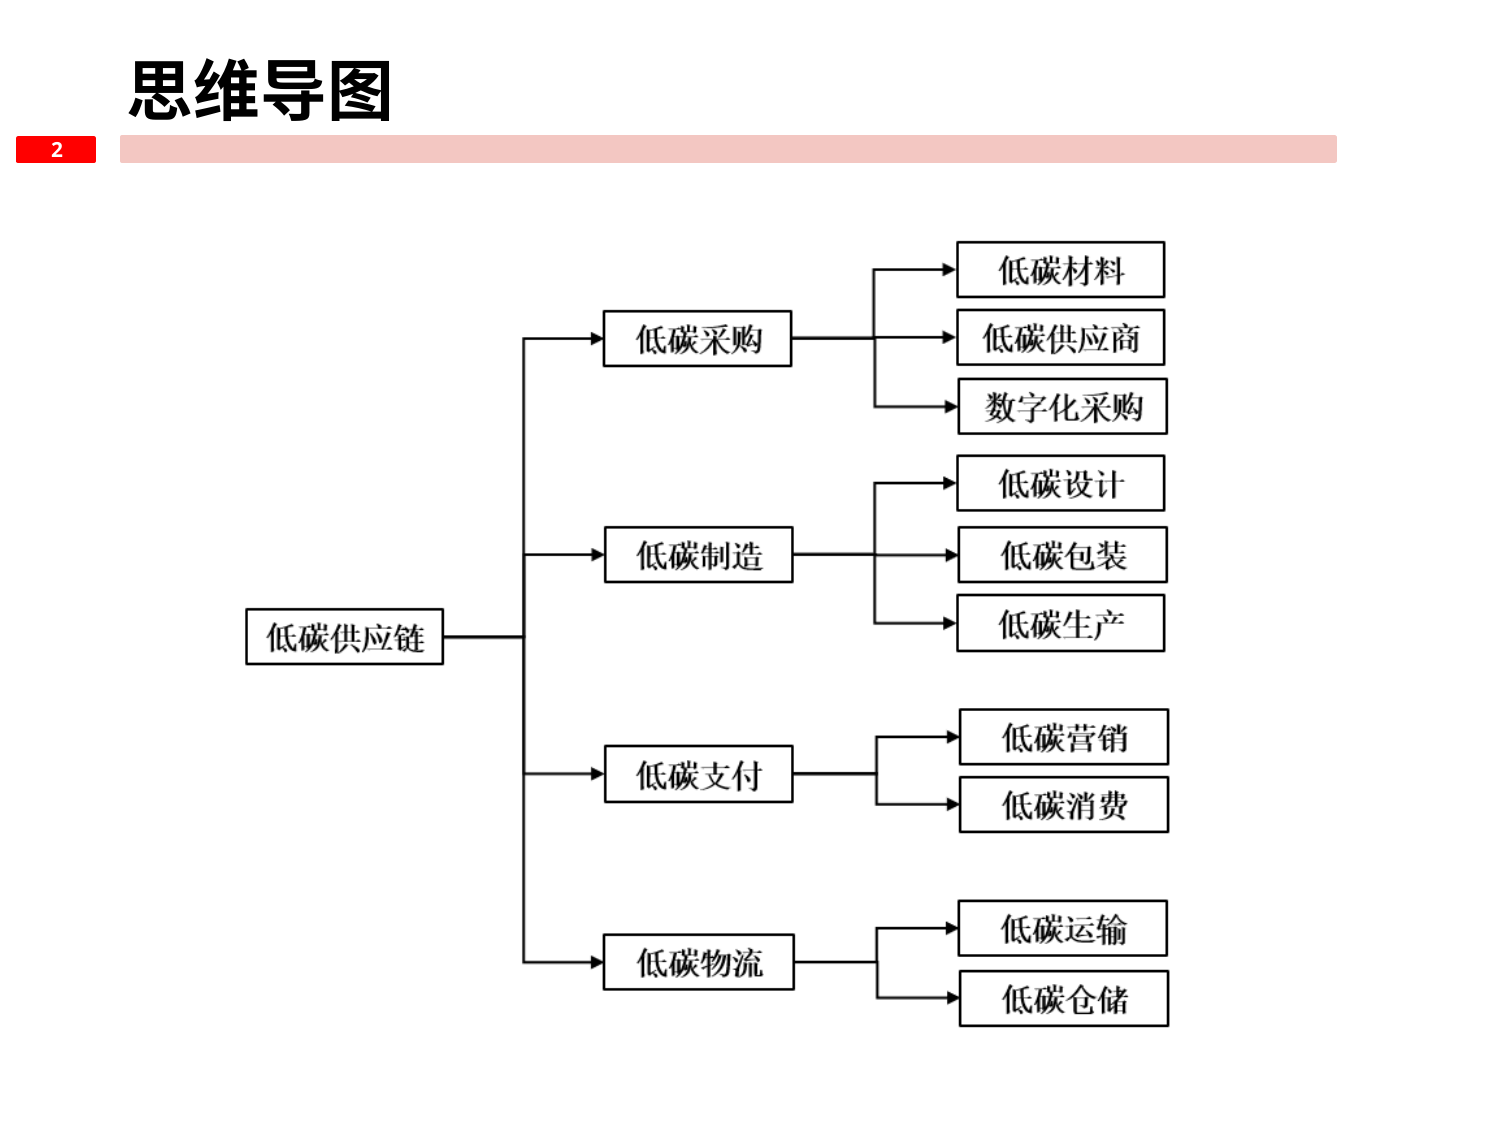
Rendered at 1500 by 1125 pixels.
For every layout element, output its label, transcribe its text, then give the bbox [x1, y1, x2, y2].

text_box 思维导图 [80, 41, 409, 137]
picture [182, 219, 1345, 1052]
text_box 2 [17, 129, 97, 189]
